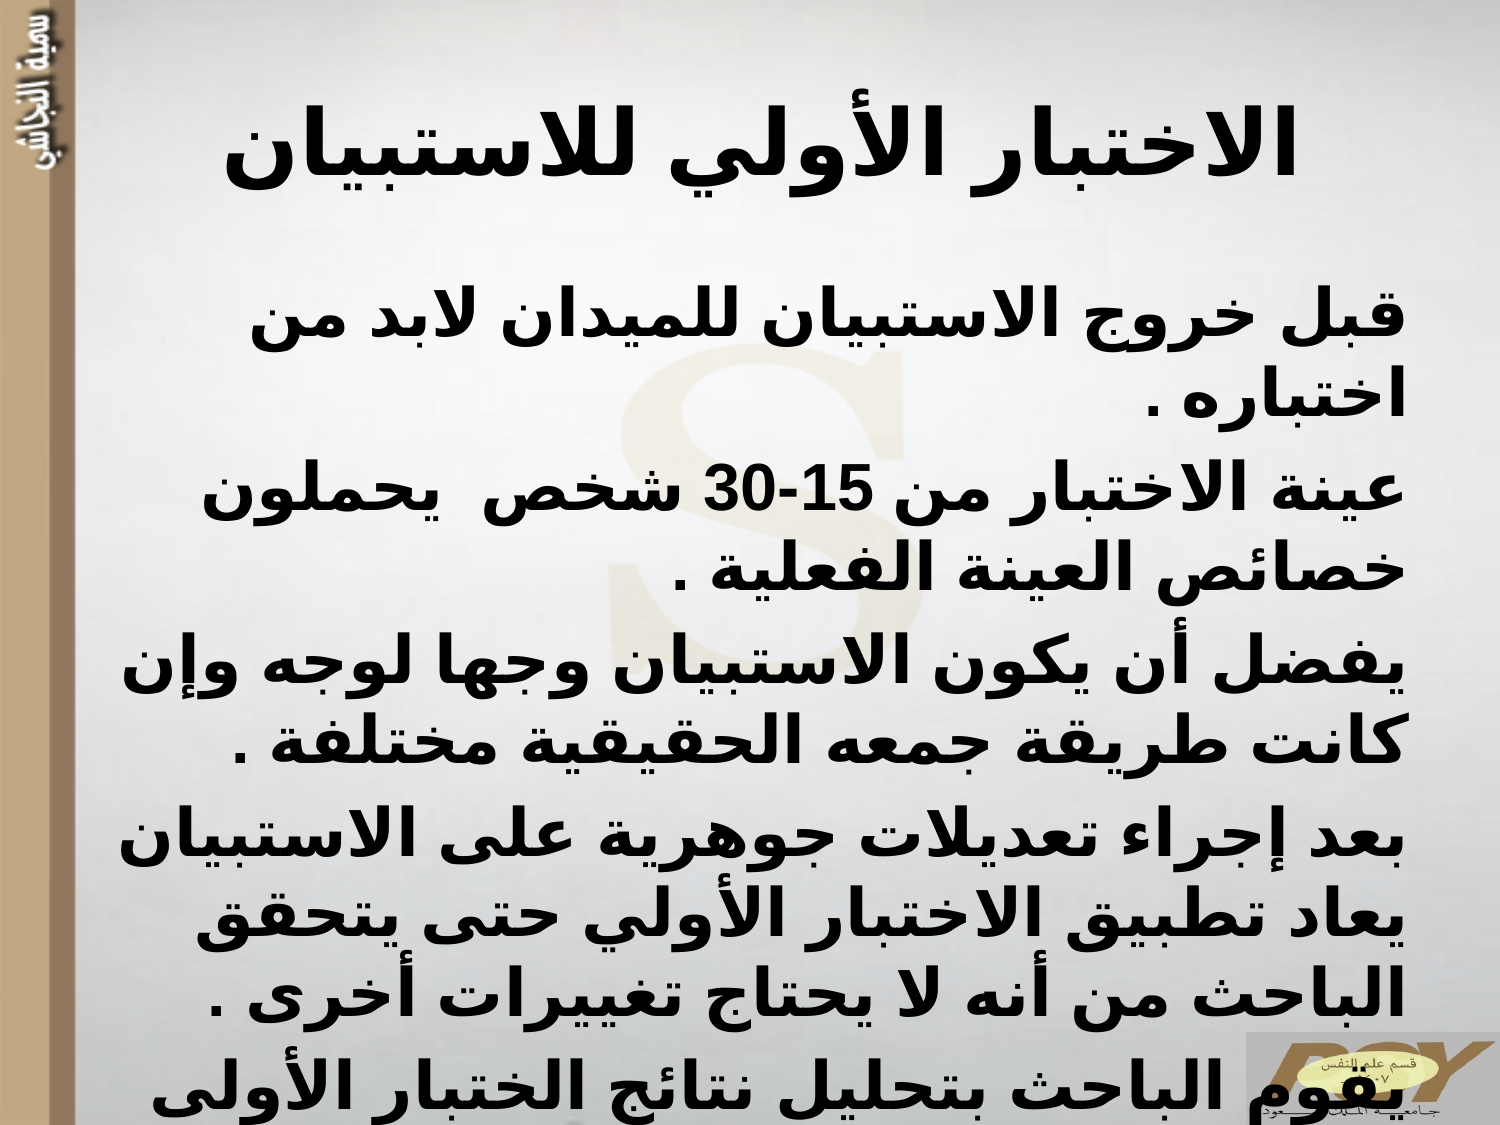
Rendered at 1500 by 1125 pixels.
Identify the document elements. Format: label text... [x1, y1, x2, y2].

title الاختبار الأولي للاستبيان [75, 45, 1425, 233]
picture [0, 0, 1500, 1125]
list قبل خروج الاستبيان للميدان لابد من اختباره . عينة الاختبار من 15-30 شخص يحملون خصائص العينة الفعلية . يفضل أن يكون الاستبيان وجها لوجه وإن كانت طريقة جمعه الحقيقية مختلفة . بعد إجراء تعديلات جوهرية على الاستبيان يعاد تطبيق الاختبار الأولي حتى يتحقق الباحث من أنه لا يحتاج تغييرات أخرى . يقوم الباحث بتحليل نتائج الختبار الأولى كي يتعرف على طبيعة الإحصاءات المطلوبة . [75, 262, 1425, 1005]
